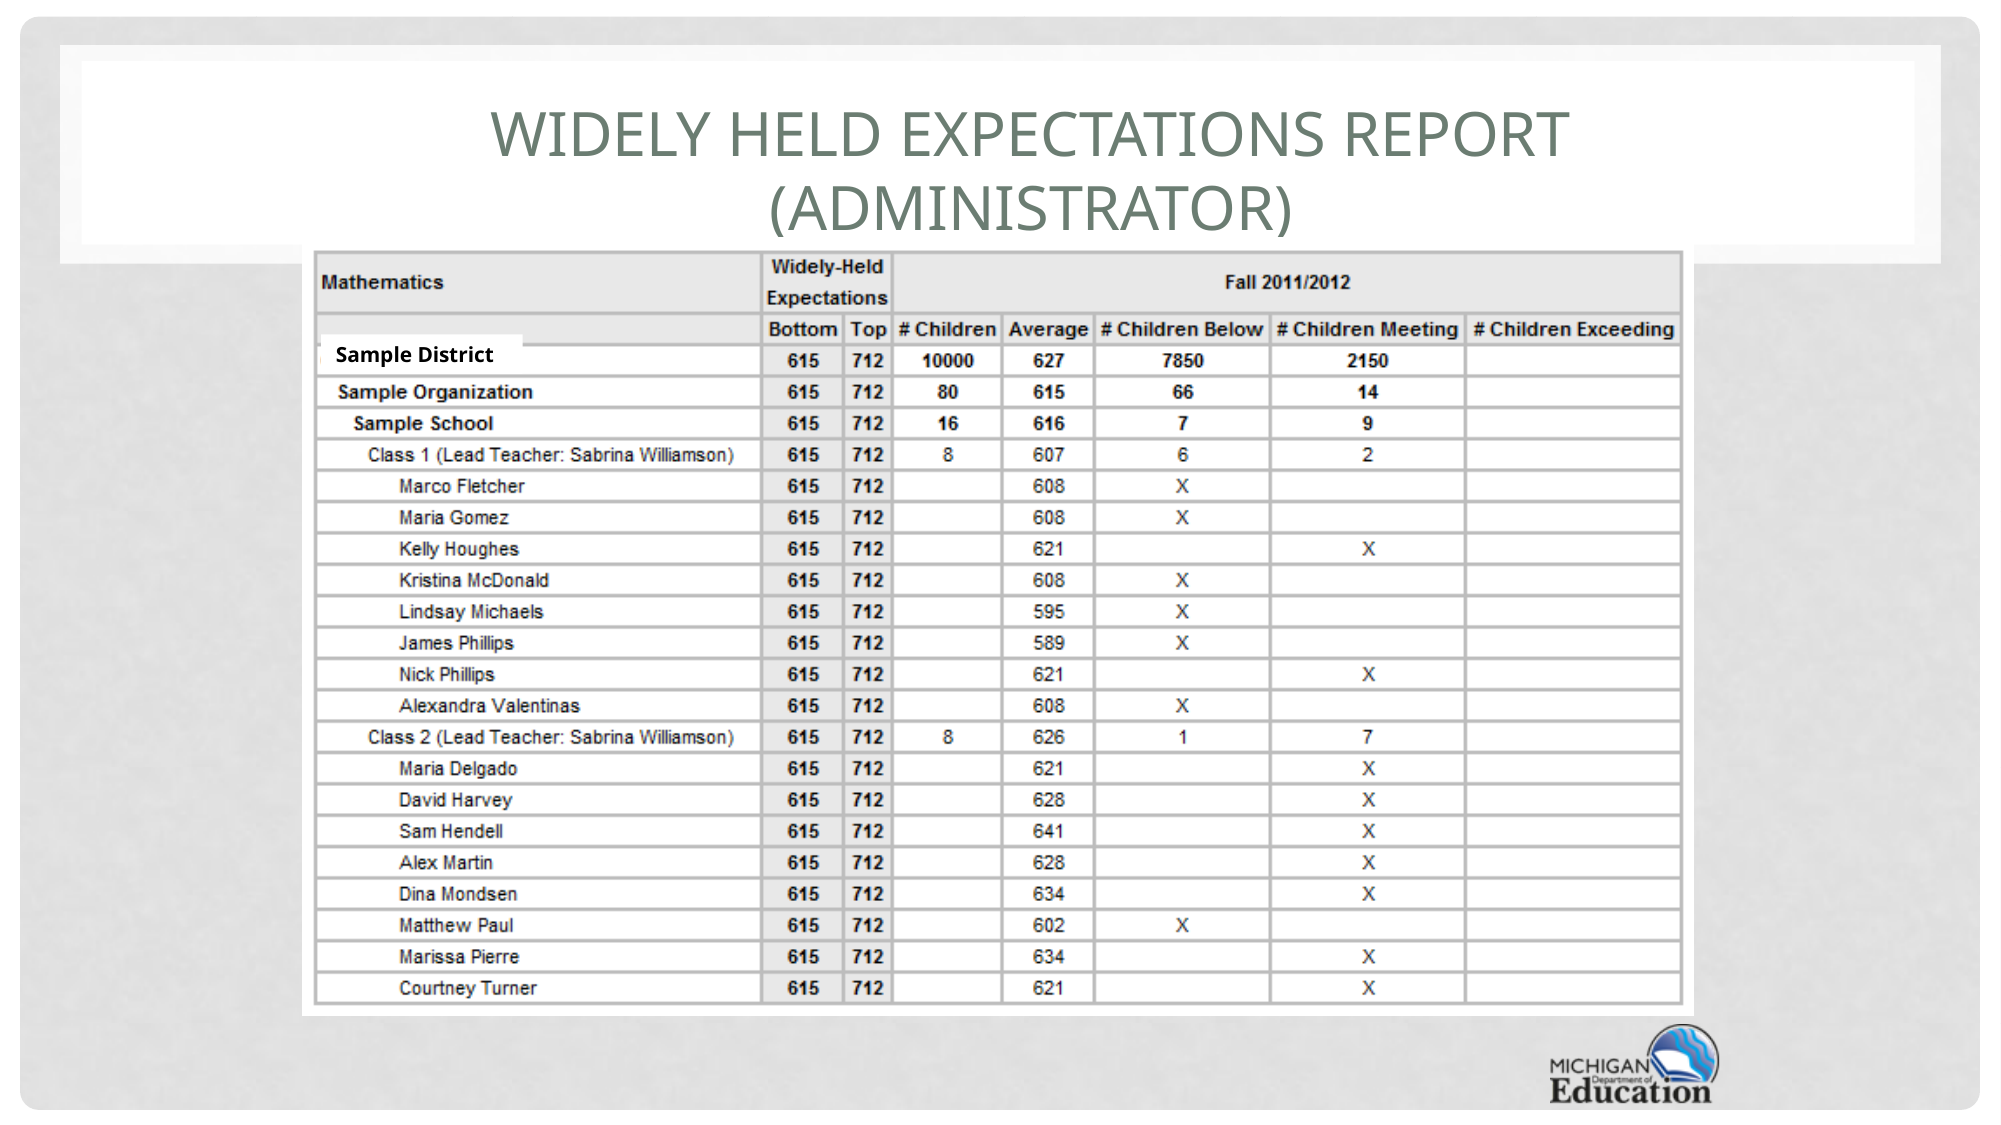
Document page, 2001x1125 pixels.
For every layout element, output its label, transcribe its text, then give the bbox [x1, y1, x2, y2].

picture [1549, 1024, 1721, 1105]
picture [302, 237, 1694, 1017]
title Widely Held Expectations Report (Administrator) [350, 87, 1713, 250]
